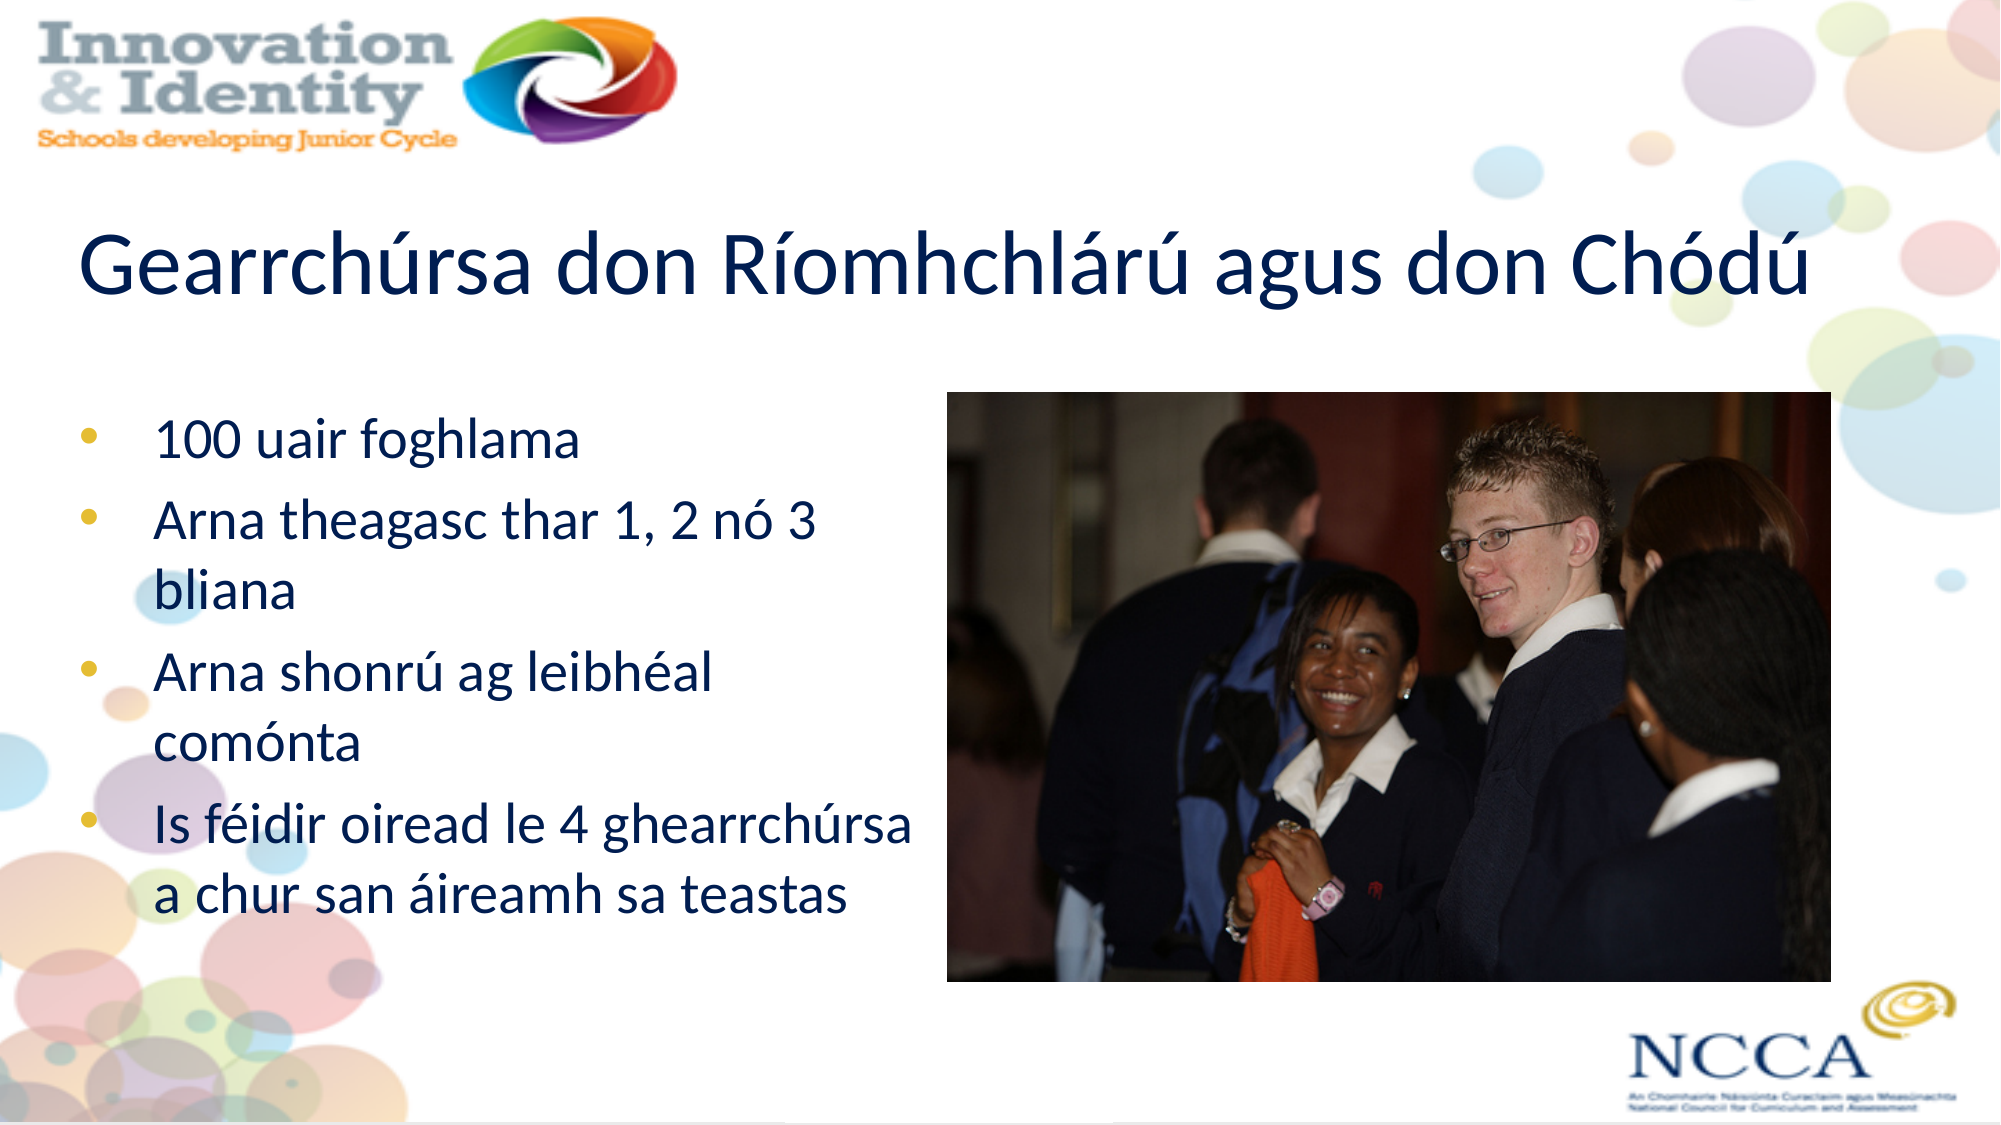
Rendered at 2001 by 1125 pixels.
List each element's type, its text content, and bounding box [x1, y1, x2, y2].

picture [0, 0, 2001, 1125]
list 100 uair foghlama Arna theagasc thar 1, 2 nó 3 bliana Arna shonrú ag leibhéal comónta Is féidir oiread le 4 ghearrchúrsa a chur san áireamh sa teastas [63, 392, 948, 1125]
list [946, 391, 1831, 982]
title Gearrchúrsa don Ríomhchlárú agus don Chódú [63, 164, 1864, 352]
